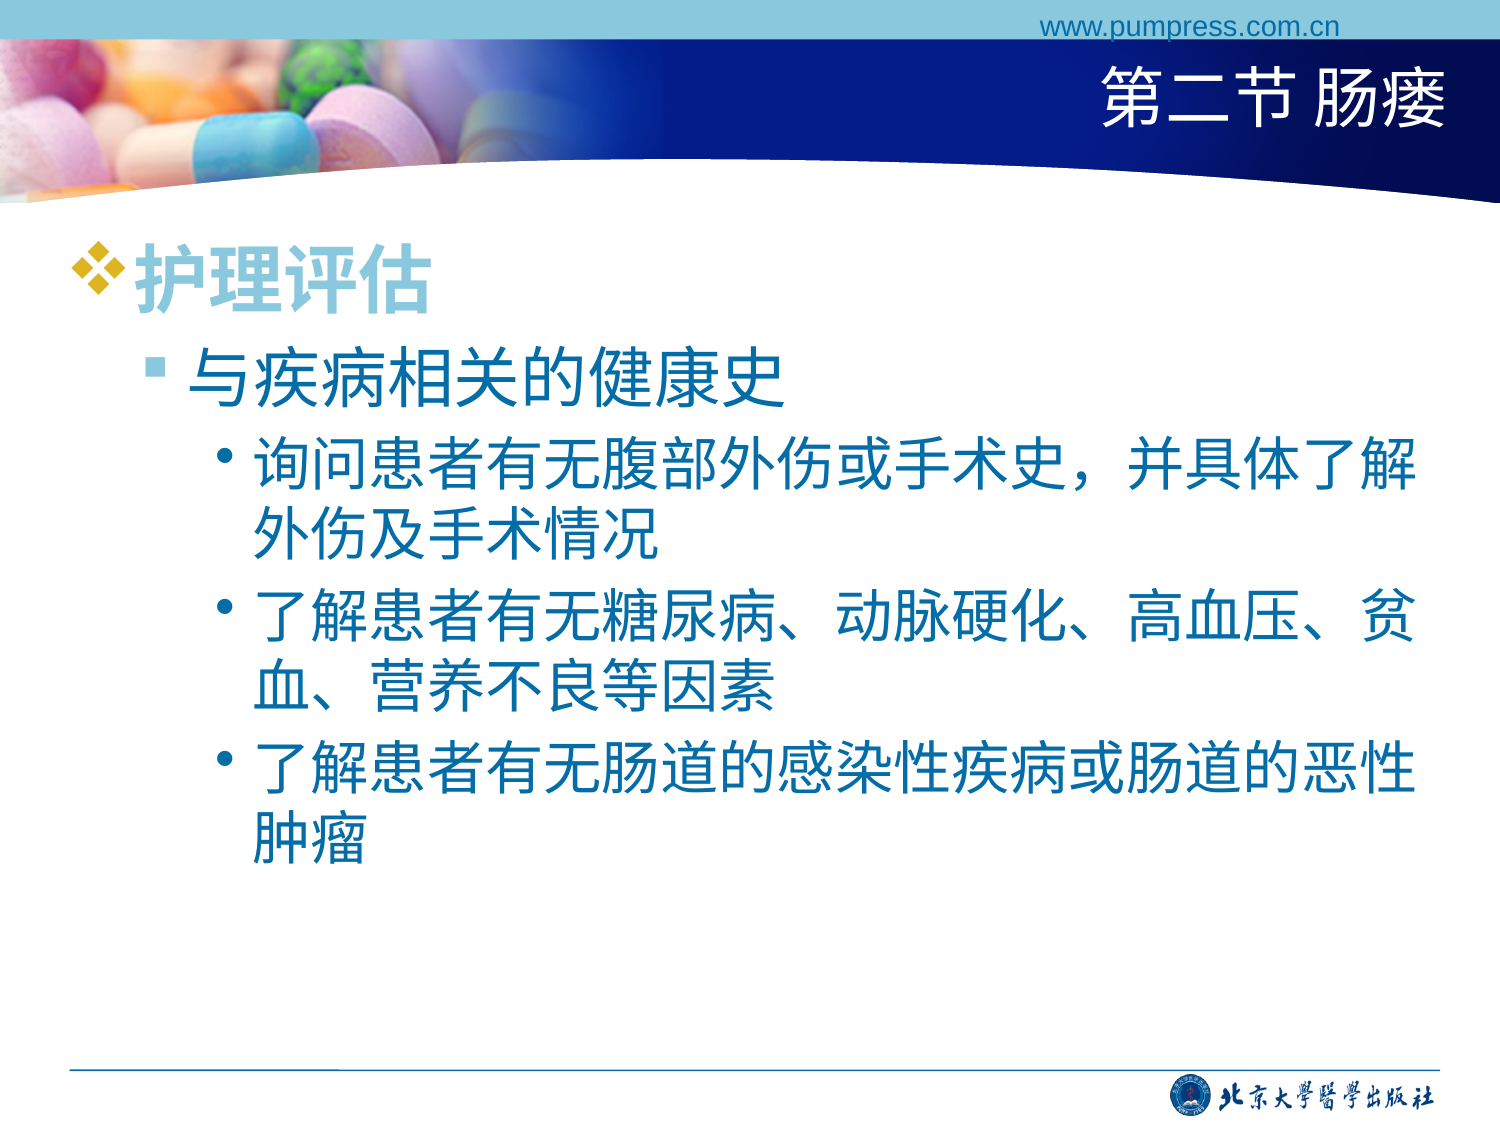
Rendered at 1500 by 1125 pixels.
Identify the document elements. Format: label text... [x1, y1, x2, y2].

picture [1170, 1074, 1436, 1118]
picture [0, 40, 1500, 203]
title 第二节 肠瘘 [137, 49, 1463, 143]
slide_number www.pumpress.com.cn [1025, 0, 1463, 38]
list 护理评估 与疾病相关的健康史 询问患者有无腹部外伤或手术史，并具体了解外伤及手术情况 了解患者有无糖尿病、动脉硬化、高血压、贫血、营养不良等因素 了解患者有无肠道的感染性疾病或肠道的恶性肿瘤 [49, 224, 1463, 1026]
